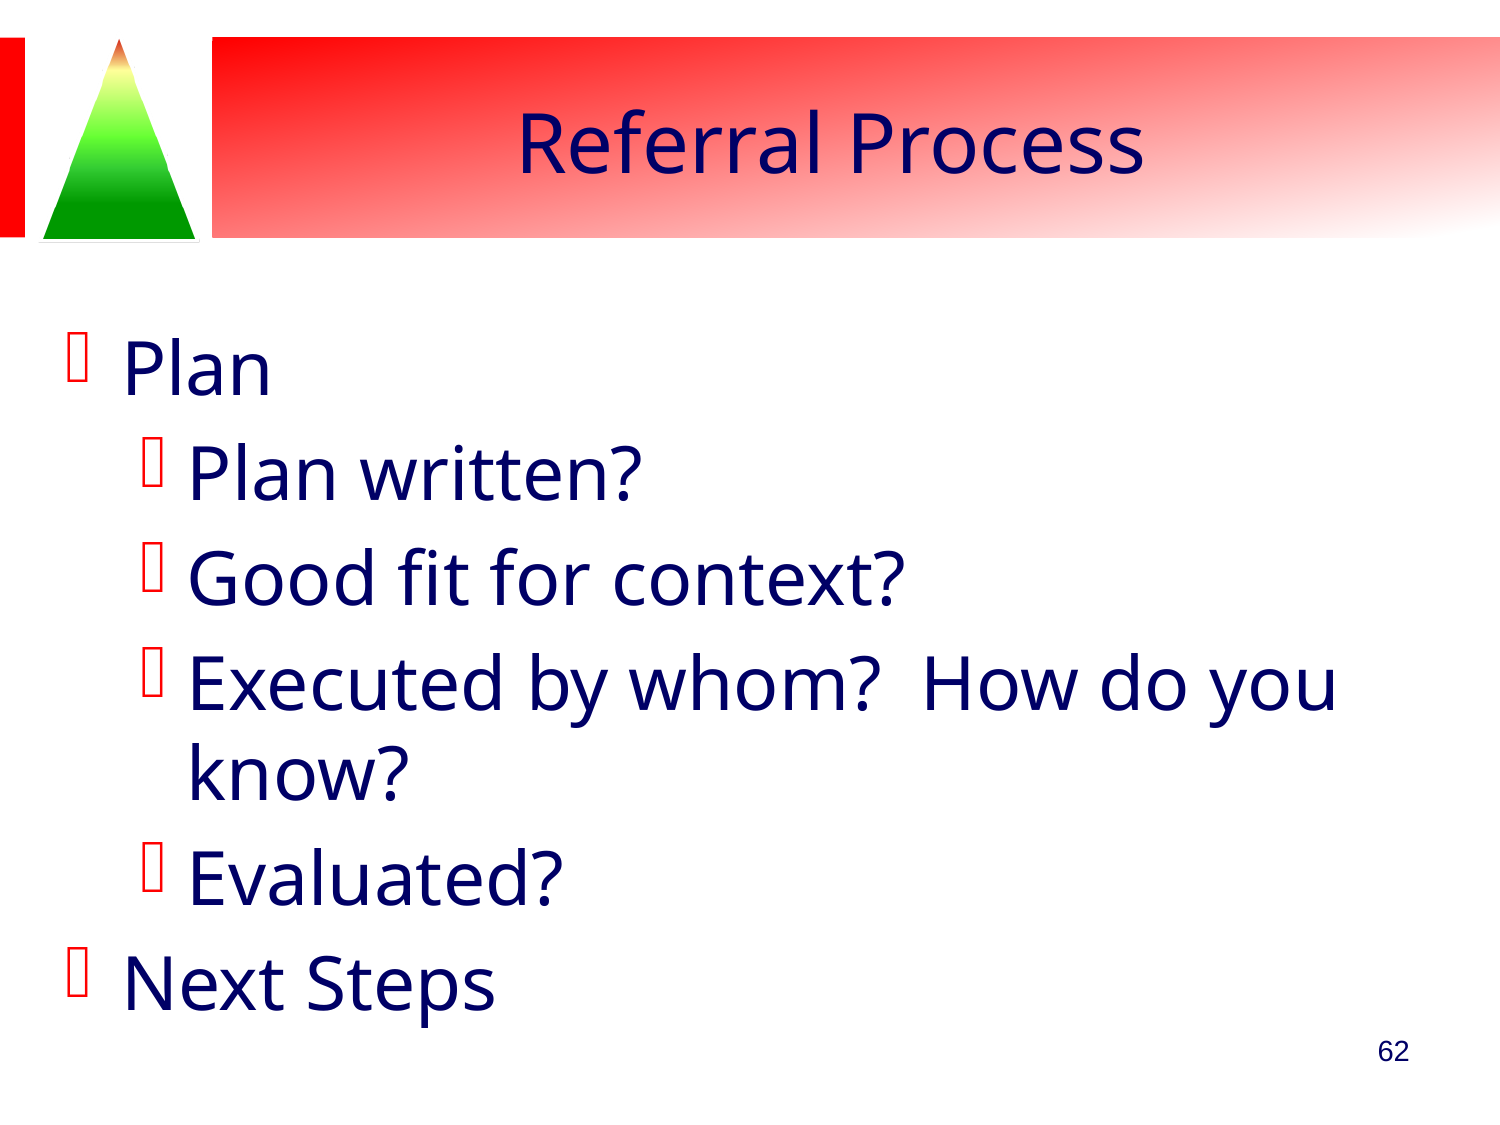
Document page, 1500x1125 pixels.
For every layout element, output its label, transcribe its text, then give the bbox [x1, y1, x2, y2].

list Plan Plan written? Good fit for context? Executed by whom? How do you know? Evaluated? Next Steps [49, 312, 1426, 1006]
title Referral Process [237, 37, 1426, 243]
slide_number 62 [1074, 1024, 1426, 1103]
picture [37, 30, 200, 243]
